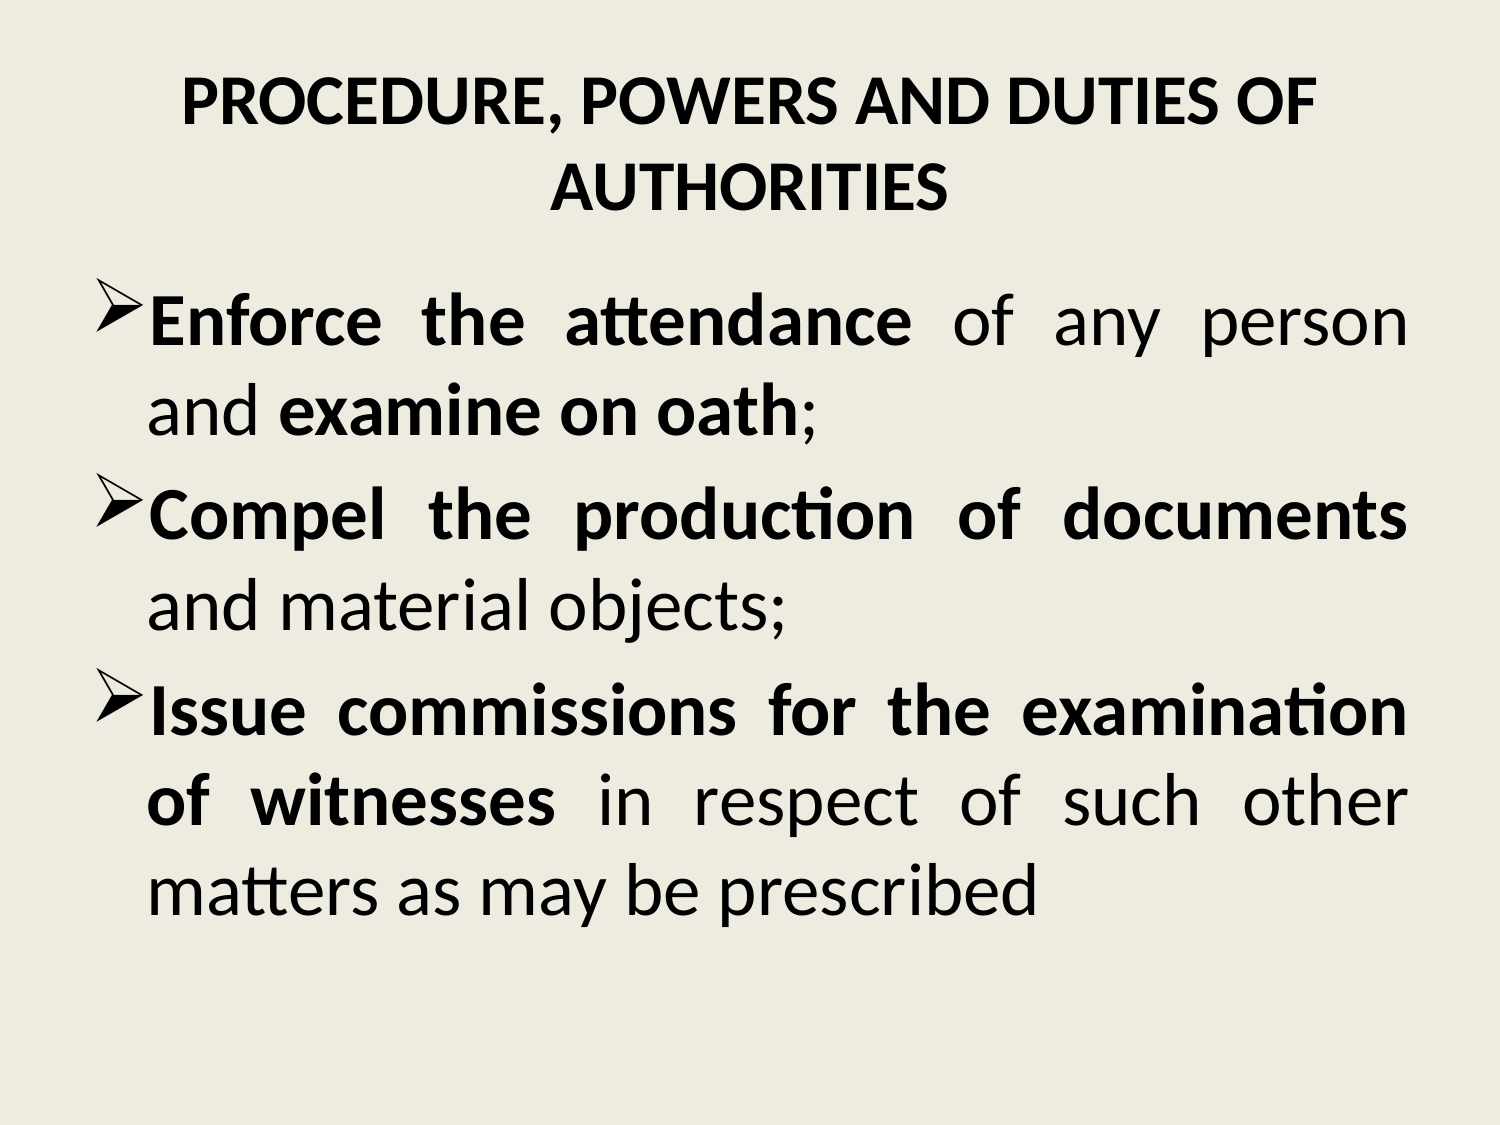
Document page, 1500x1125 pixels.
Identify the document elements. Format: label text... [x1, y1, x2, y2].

list Enforce the attendance of any person and examine on oath; Compel the production of documents and material objects; Issue commissions for the examination of witnesses in respect of such other matters as may be prescribed [75, 262, 1425, 1063]
title PROCEDURE, POWERS AND DUTIES OF AUTHORITIES [75, 45, 1425, 233]
